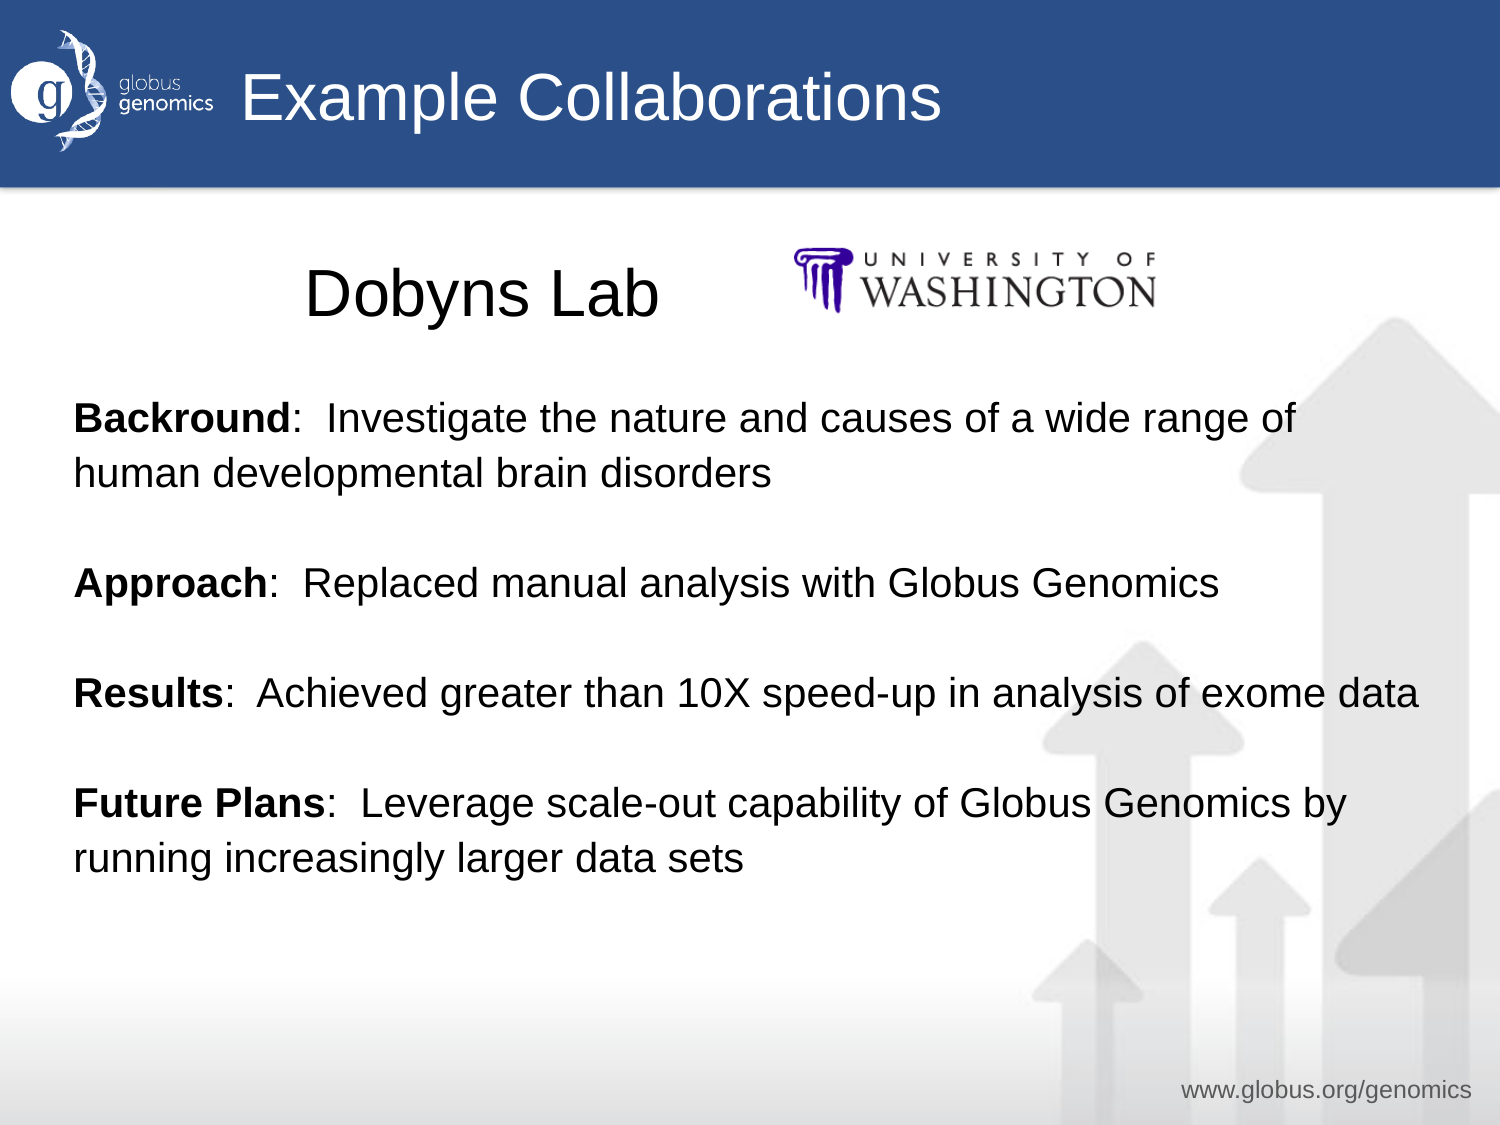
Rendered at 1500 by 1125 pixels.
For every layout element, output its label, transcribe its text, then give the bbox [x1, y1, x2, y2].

picture [9, 28, 214, 154]
picture [0, 188, 1500, 1125]
title Example Collaborations [225, 12, 1463, 175]
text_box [289, 213, 1181, 340]
text_box Backround: Investigate the nature and causes of a wide range of human developmental brain disorders Approach: Replaced manual analysis with Globus Genomics Results: Achieved greater than 10X speed-up in analysis of exome data Future Plans: Leverage scale-out capability of Globus Genomics by running increasingly larger data sets [58, 328, 1446, 1004]
